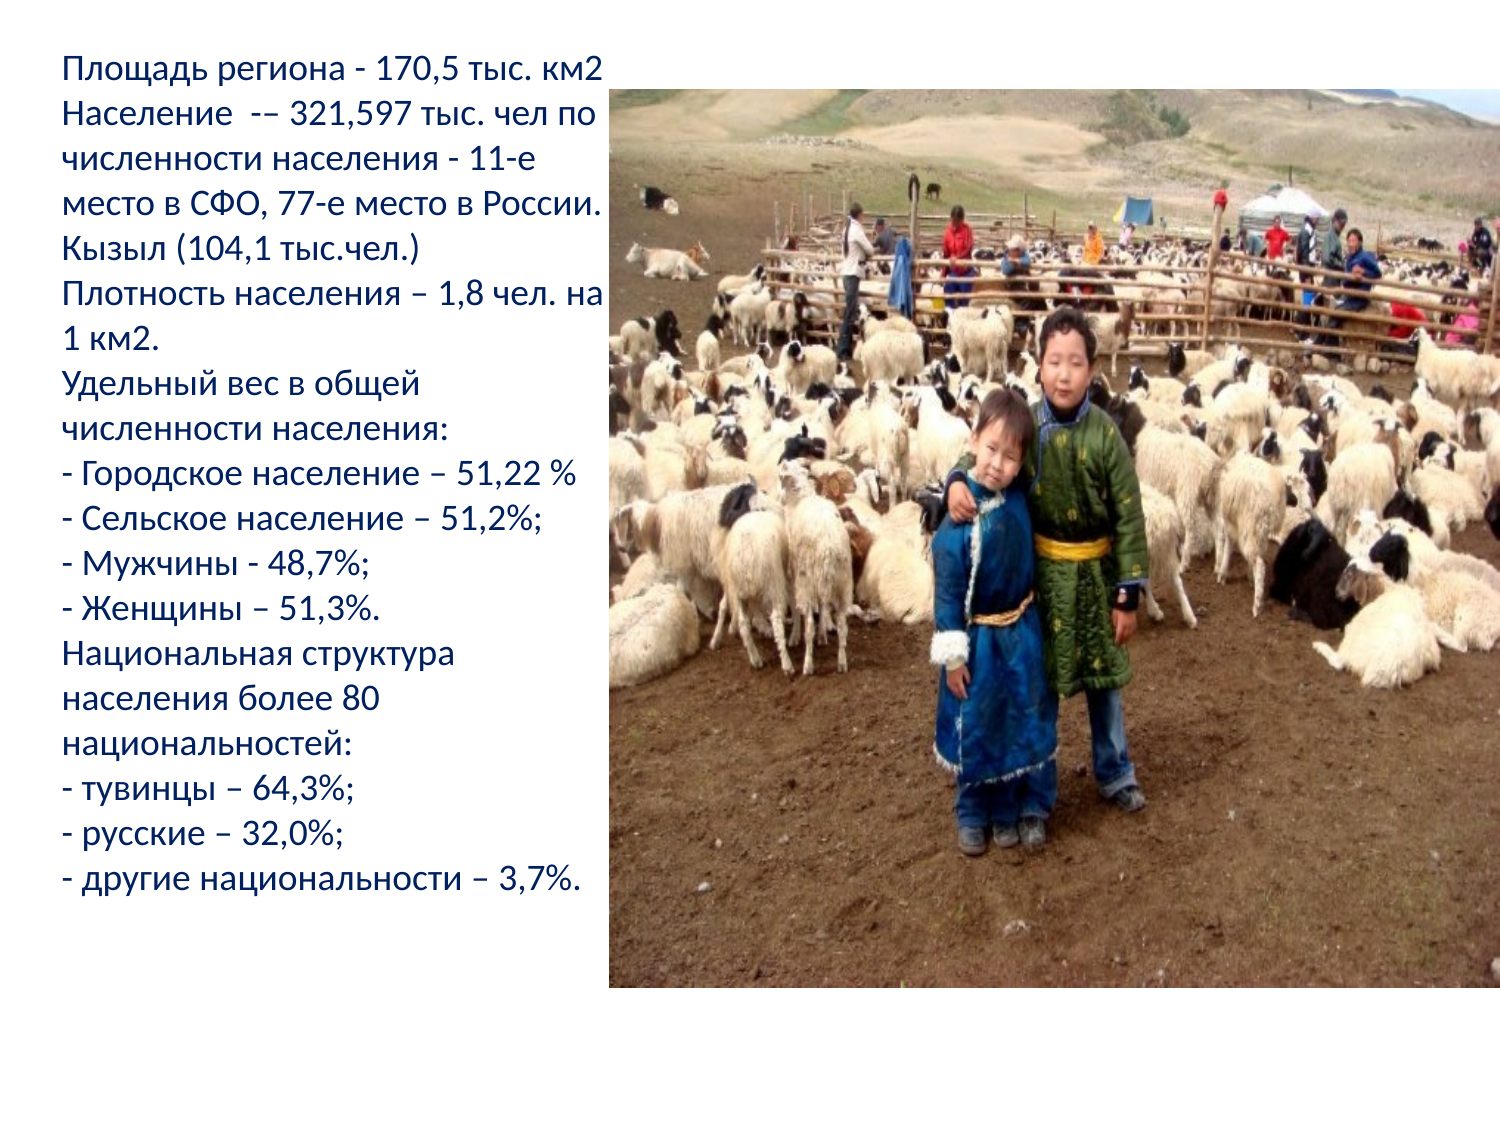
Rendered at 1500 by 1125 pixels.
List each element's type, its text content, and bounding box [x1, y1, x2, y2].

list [609, 89, 1500, 988]
text_box Площадь региона - 170,5 тыс. км2 Население -– 321,597 тыс. чел по численности населения - 11-е место в СФО, 77-е место в России. Кызыл (104,1 тыс.чел.) Плотность населения – 1,8 чел. на 1 км2. Удельный вес в общей численности населения: - Городское население – 51,22 % - Сельское население – 51,2%; - Мужчины - 48,7%; - Женщины – 51,3%. Национальная структура населения более 80 национальностей: - тувинцы – 64,3%; - русские – 32,0%; - другие национальности – 3,7%. [46, 35, 633, 905]
